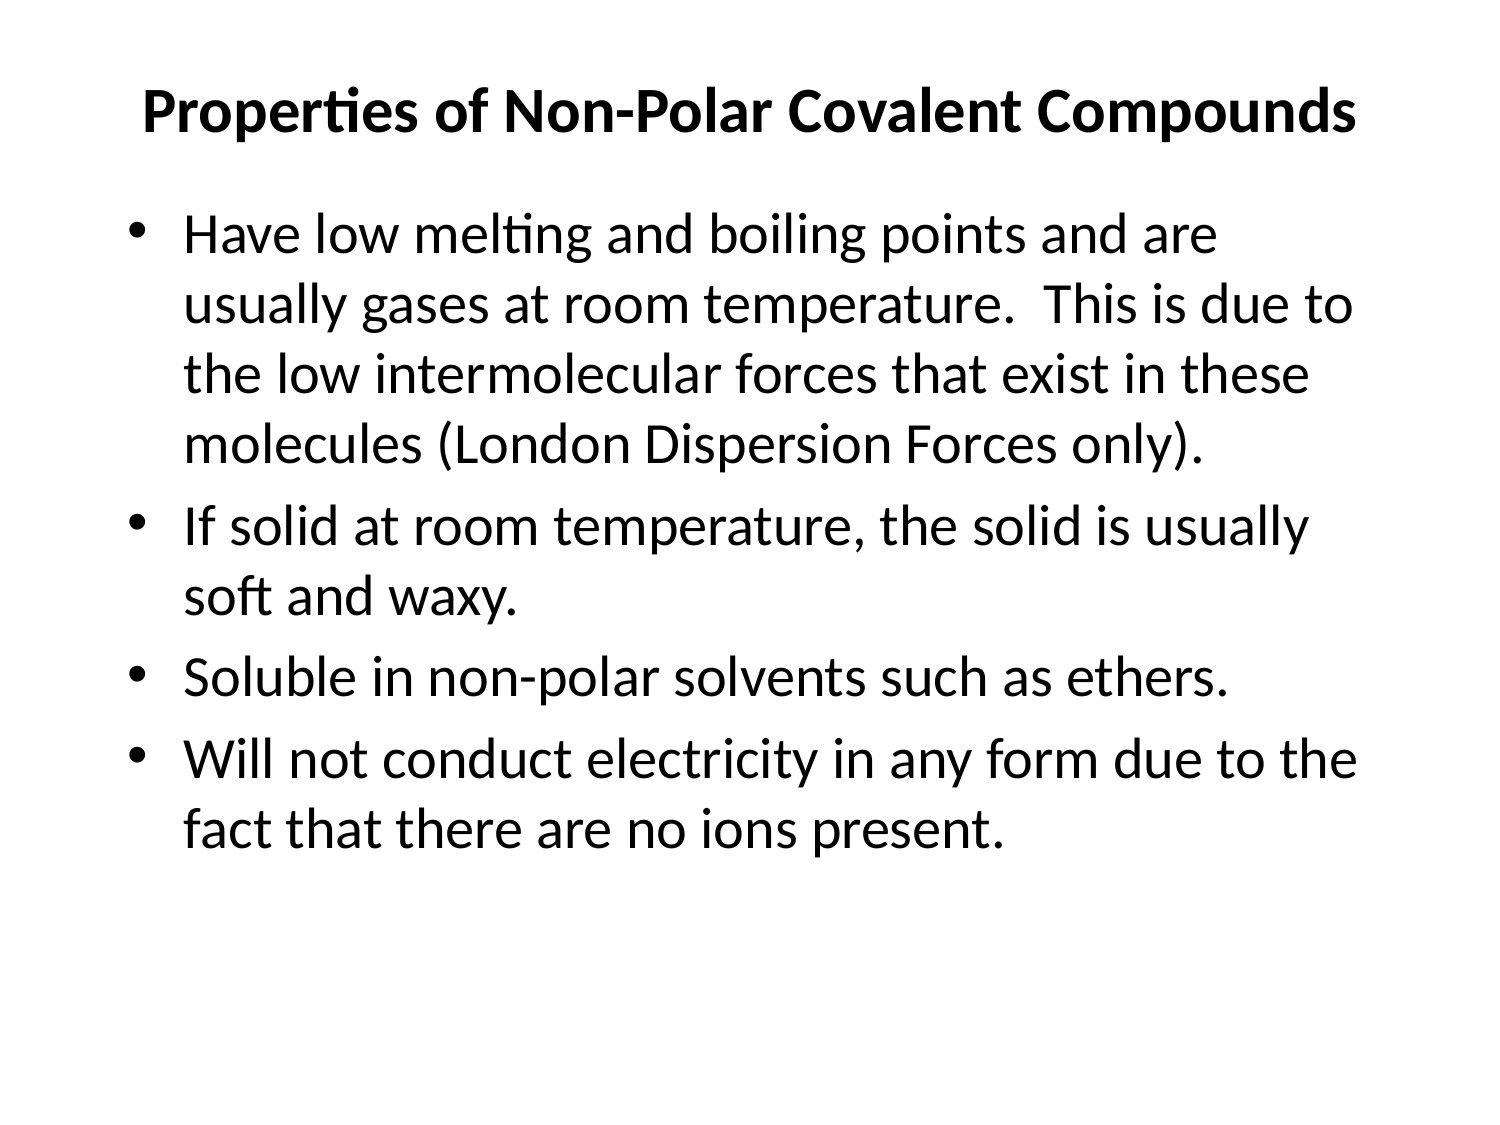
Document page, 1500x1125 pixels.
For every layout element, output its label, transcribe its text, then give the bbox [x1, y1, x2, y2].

list Have low melting and boiling points and are usually gases at room temperature. This is due to the low intermolecular forces that exist in these molecules (London Dispersion Forces only). If solid at room temperature, the solid is usually soft and waxy. Soluble in non-polar solvents such as ethers. Will not conduct electricity in any form due to the fact that there are no ions present. [112, 187, 1388, 963]
title Properties of Non-Polar Covalent Compounds [112, 62, 1388, 151]
